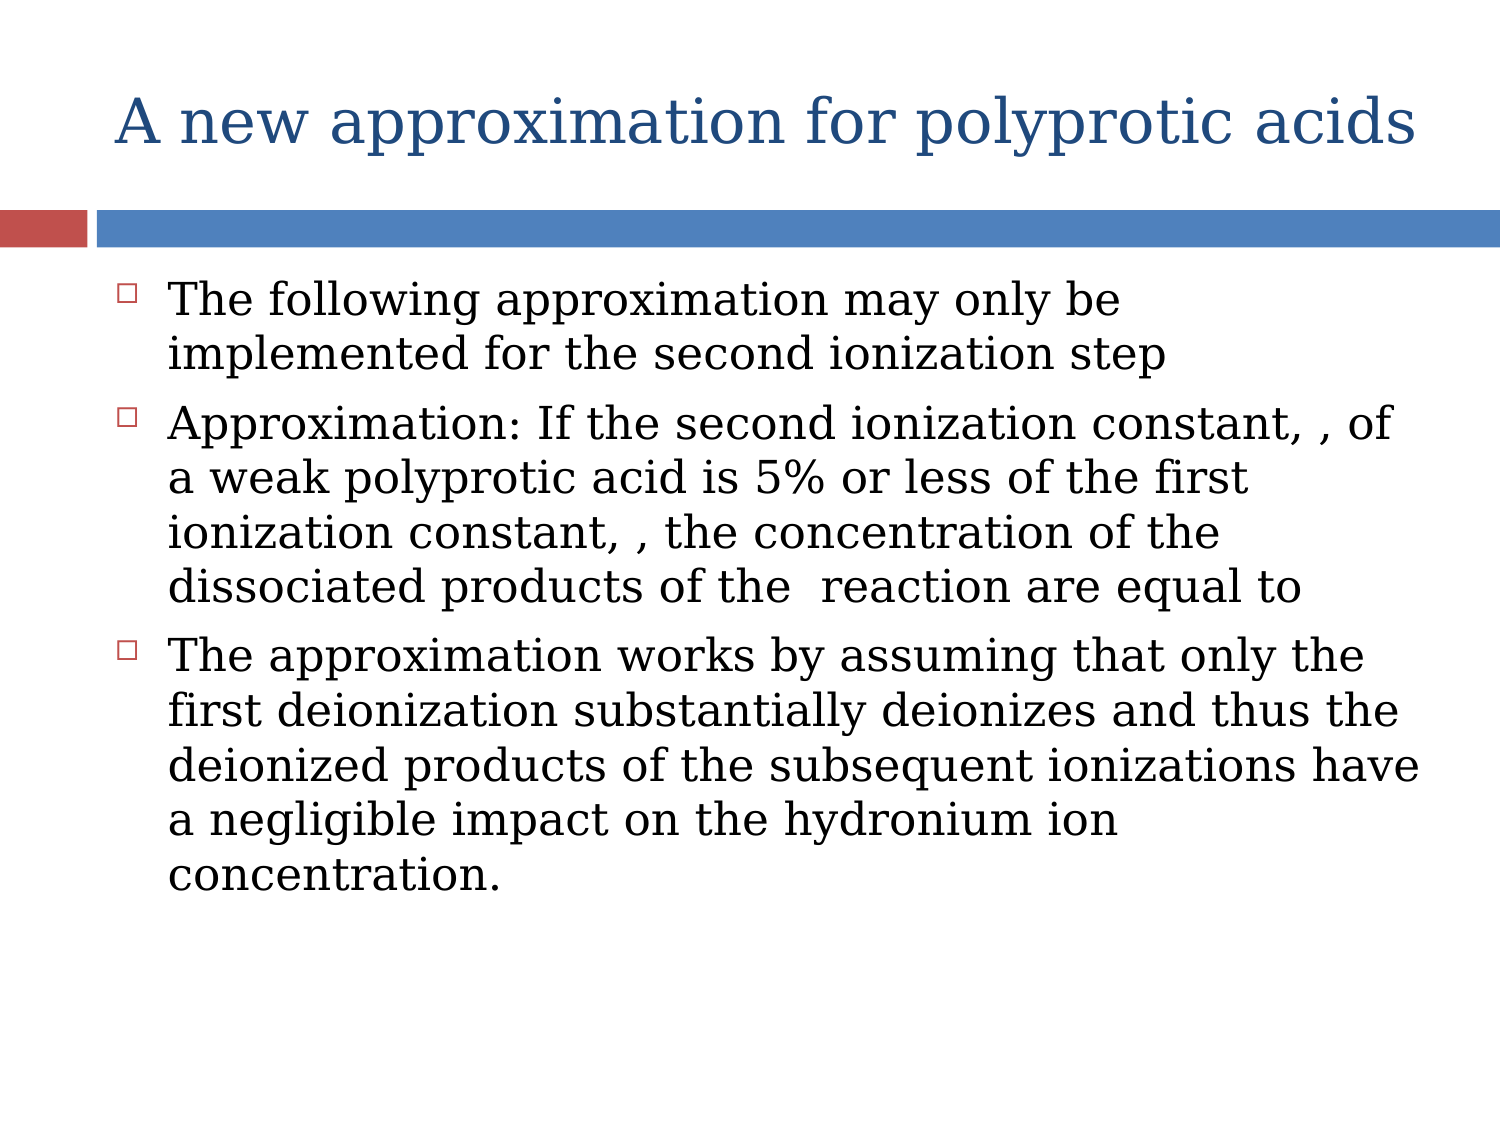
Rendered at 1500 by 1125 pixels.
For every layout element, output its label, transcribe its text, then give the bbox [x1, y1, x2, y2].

title A new approximation for polyprotic acids [100, 37, 1438, 200]
